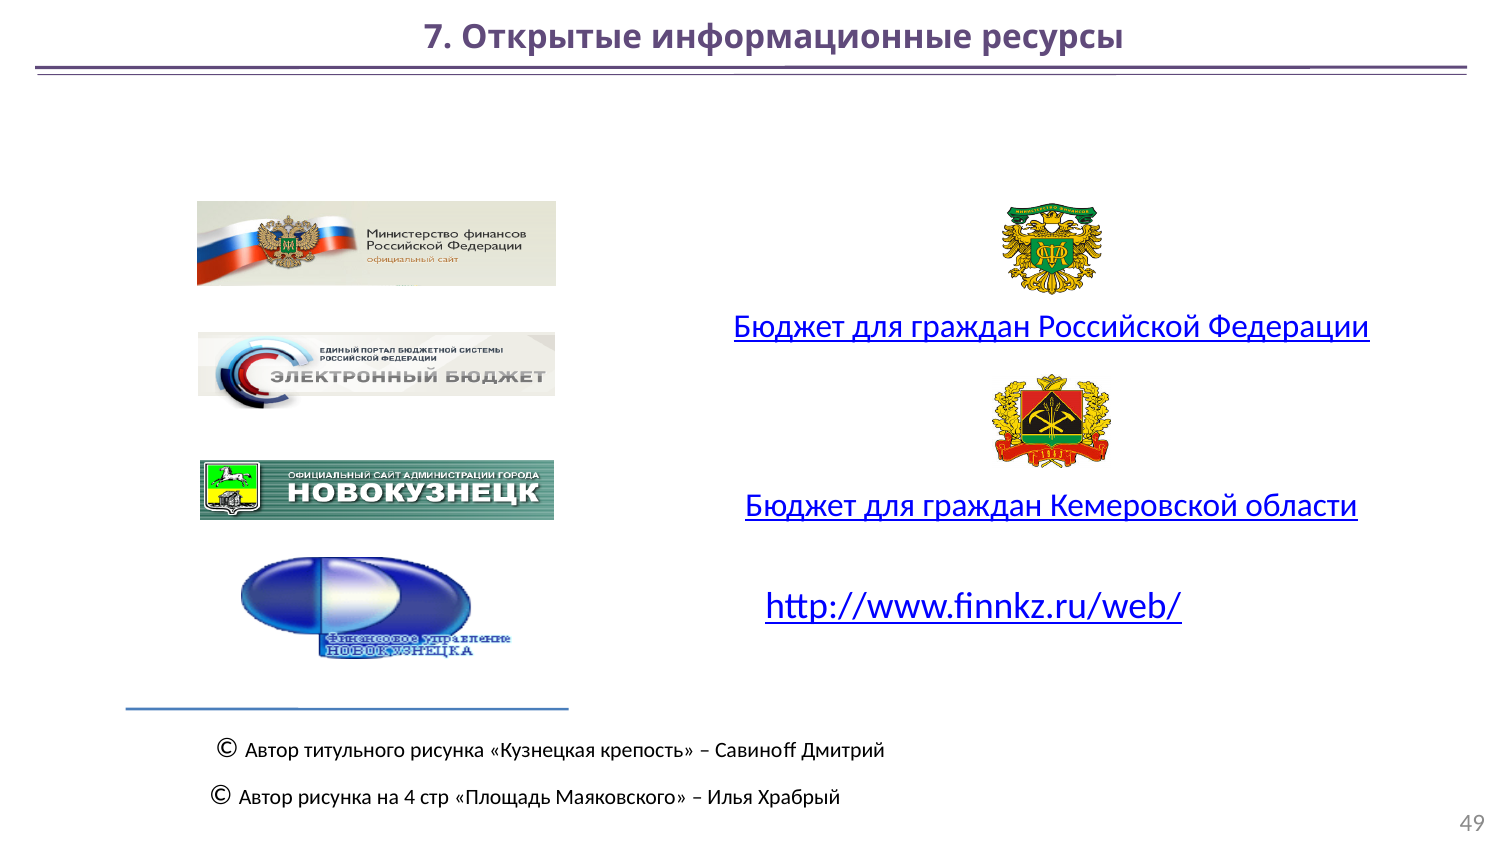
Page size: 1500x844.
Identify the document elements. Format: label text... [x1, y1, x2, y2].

text_box © Автор рисунка на 4 стр «Площадь Маяковского» – Илья Храбрый [31, 768, 1429, 818]
slide_number 49 [1149, 798, 1500, 844]
picture [992, 374, 1111, 469]
picture [1001, 202, 1102, 295]
text_box http://www.finnkz.ru/web/ [750, 574, 1197, 679]
text_box © Автор титульного рисунка «Кузнецкая крепость» – Савиноff Дмитрий [38, 722, 1435, 771]
picture [197, 201, 556, 286]
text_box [34, 66, 1468, 75]
text_box Бюджет для граждан Российской Федерации [712, 296, 1391, 386]
picture [199, 460, 554, 520]
title 7. Открытые информационные ресурсы [57, 17, 1464, 63]
picture [241, 557, 513, 660]
picture [198, 332, 555, 416]
list Бюджет для граждан Кемеровской области [710, 475, 1394, 541]
